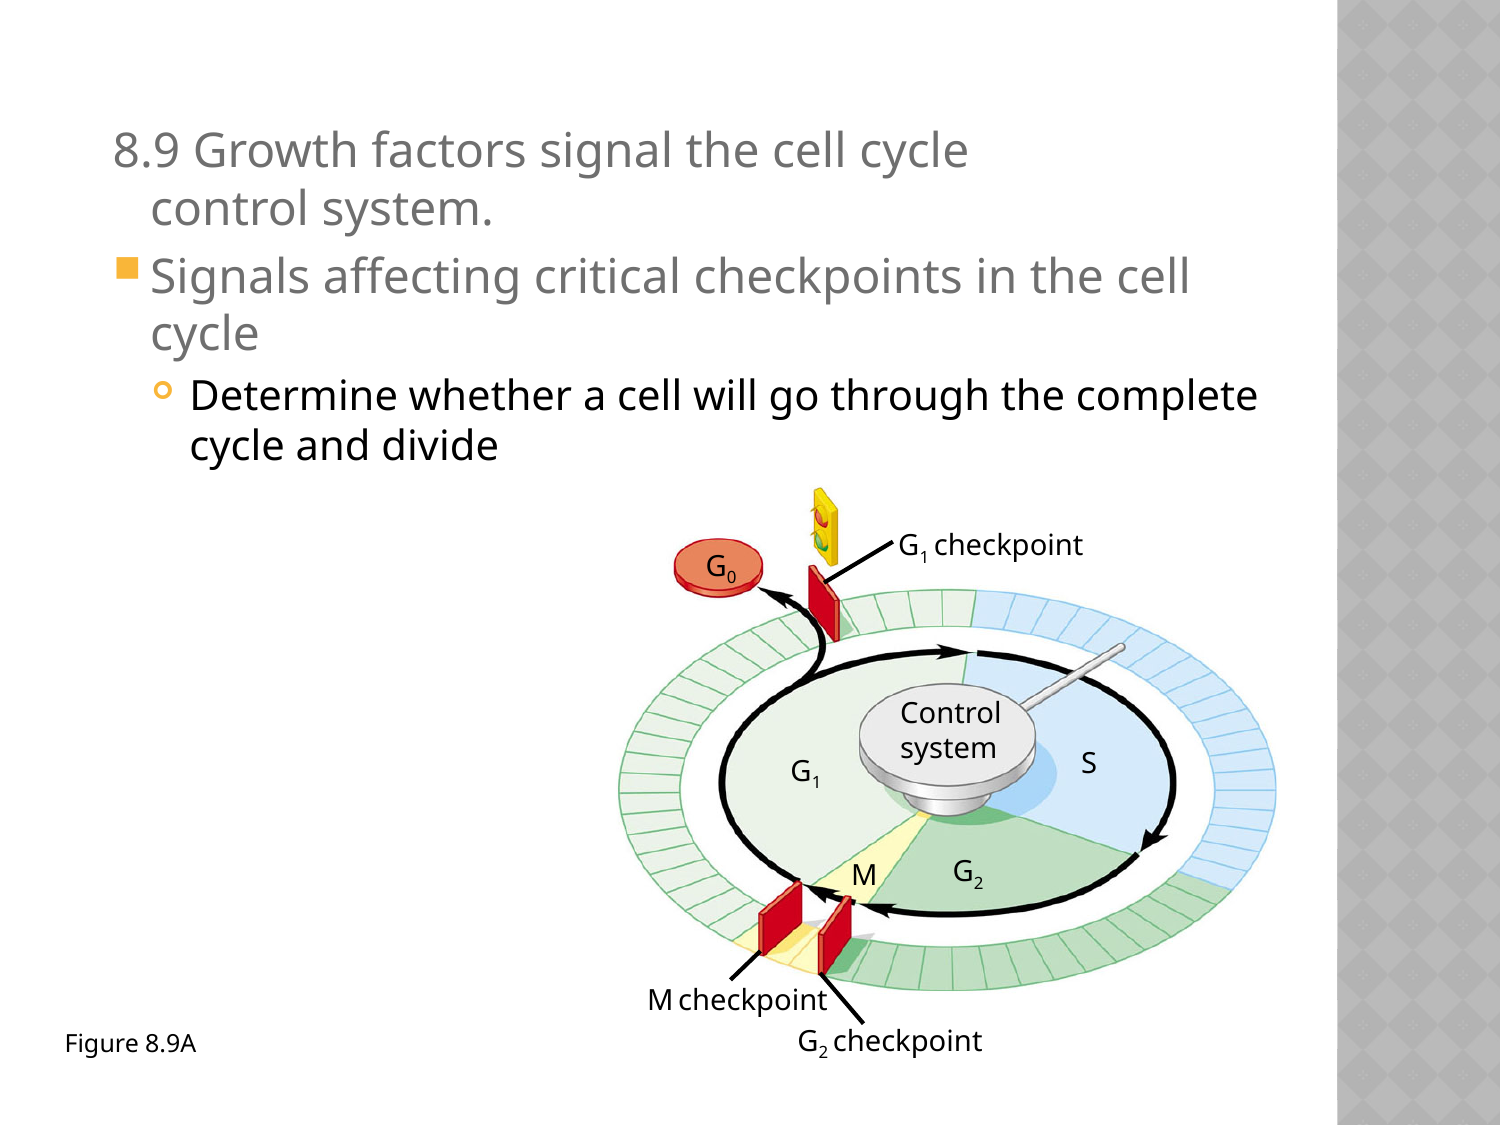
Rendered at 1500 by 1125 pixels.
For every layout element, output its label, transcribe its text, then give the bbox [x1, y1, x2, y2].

text_box Figure 8.9A [49, 1020, 212, 1065]
list 8.9 Growth factors signal the cell cycle control system. Signals affecting critical checkpoints in the cell cycle Determine whether a cell will go through the complete cycle and divide [50, 112, 1315, 468]
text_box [600, 469, 1294, 1066]
